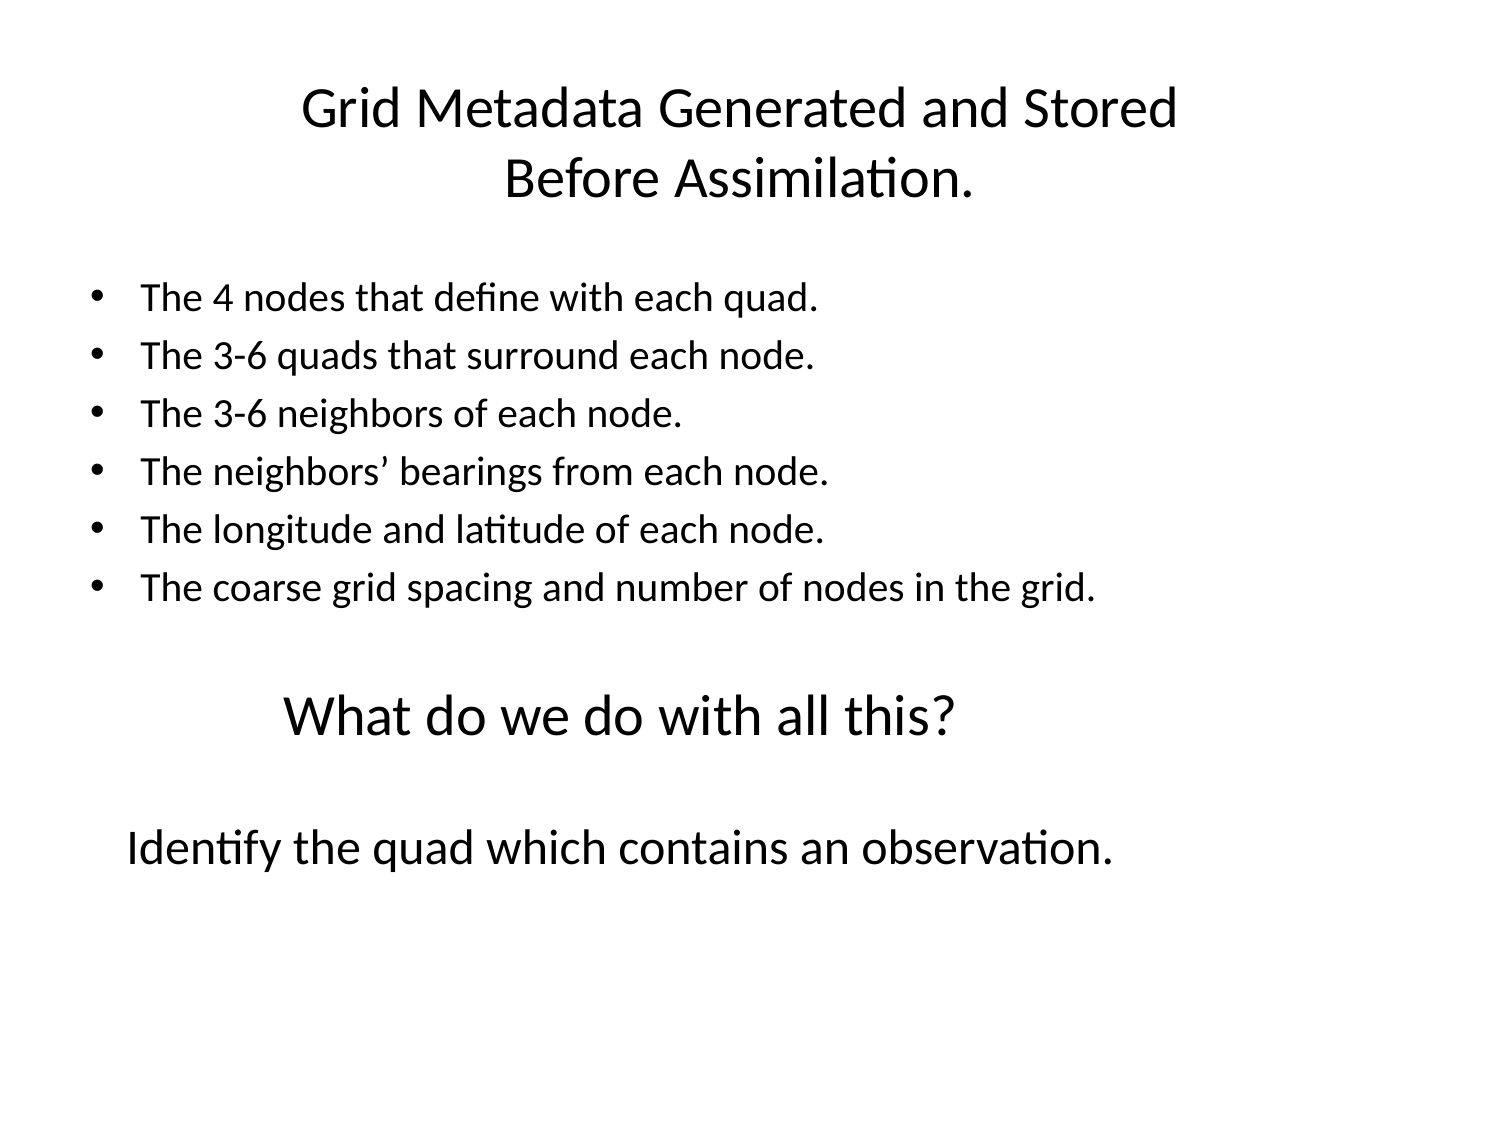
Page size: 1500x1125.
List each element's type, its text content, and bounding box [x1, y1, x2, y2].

text_box Identify the quad which contains an observation. [111, 807, 1130, 883]
list The 4 nodes that define with each quad. The 3-6 quads that surround each node. The 3-6 neighbors of each node. The neighbors’ bearings from each node. The longitude and latitude of each node. The coarse grid spacing and number of nodes in the grid. [75, 262, 1425, 619]
title Grid Metadata Generated and Stored Before Assimilation. [224, 45, 1256, 233]
text_box What do we do with all this? [268, 669, 973, 755]
